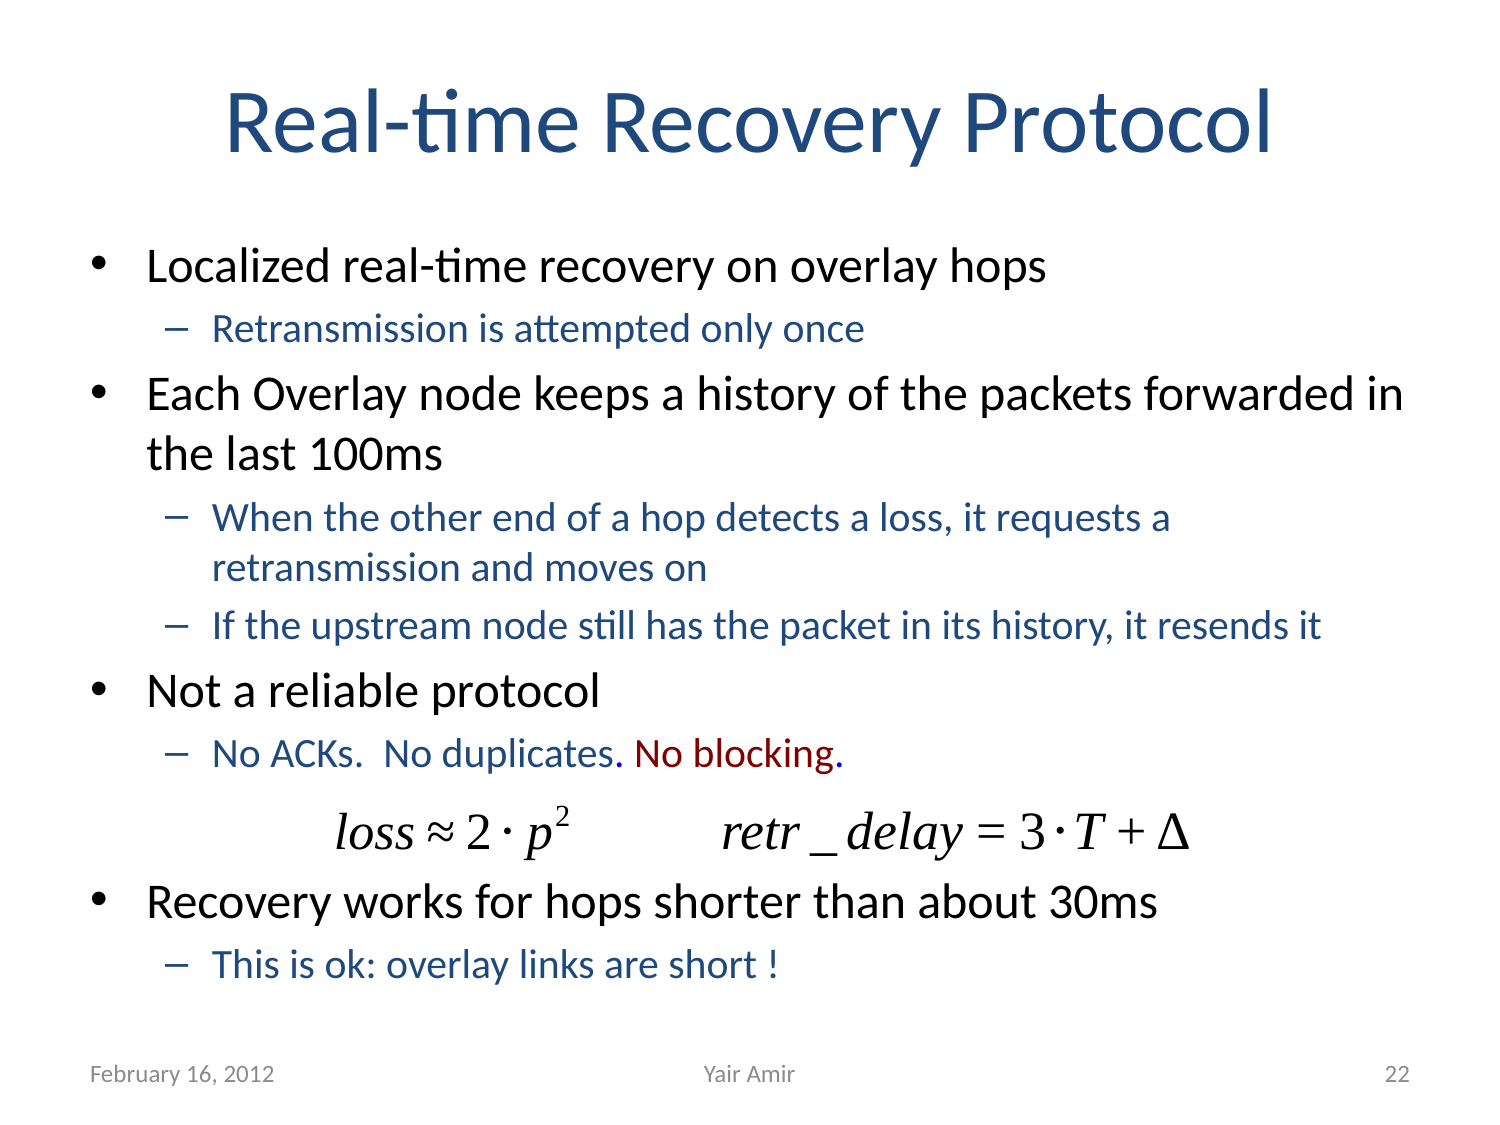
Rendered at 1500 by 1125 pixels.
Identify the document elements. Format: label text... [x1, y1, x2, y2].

title Real-time Recovery Protocol [75, 45, 1425, 188]
slide_number 22 [1074, 1042, 1425, 1103]
footer Yair Amir [512, 1042, 988, 1103]
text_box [324, 797, 574, 868]
list Localized real-time recovery on overlay hops Retransmission is attempted only once Each Overlay node keeps a history of the packets forwarded in the last 100ms When the other end of a hop detects a loss, it requests a retransmission and moves on If the upstream node still has the packet in its history, it resends it Not a reliable protocol No ACKs. No duplicates. No blocking. Recovery works for hops shorter than about 30ms This is ok: overlay links are short ! [75, 224, 1425, 1043]
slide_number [75, 1042, 425, 1103]
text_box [712, 804, 1198, 868]
